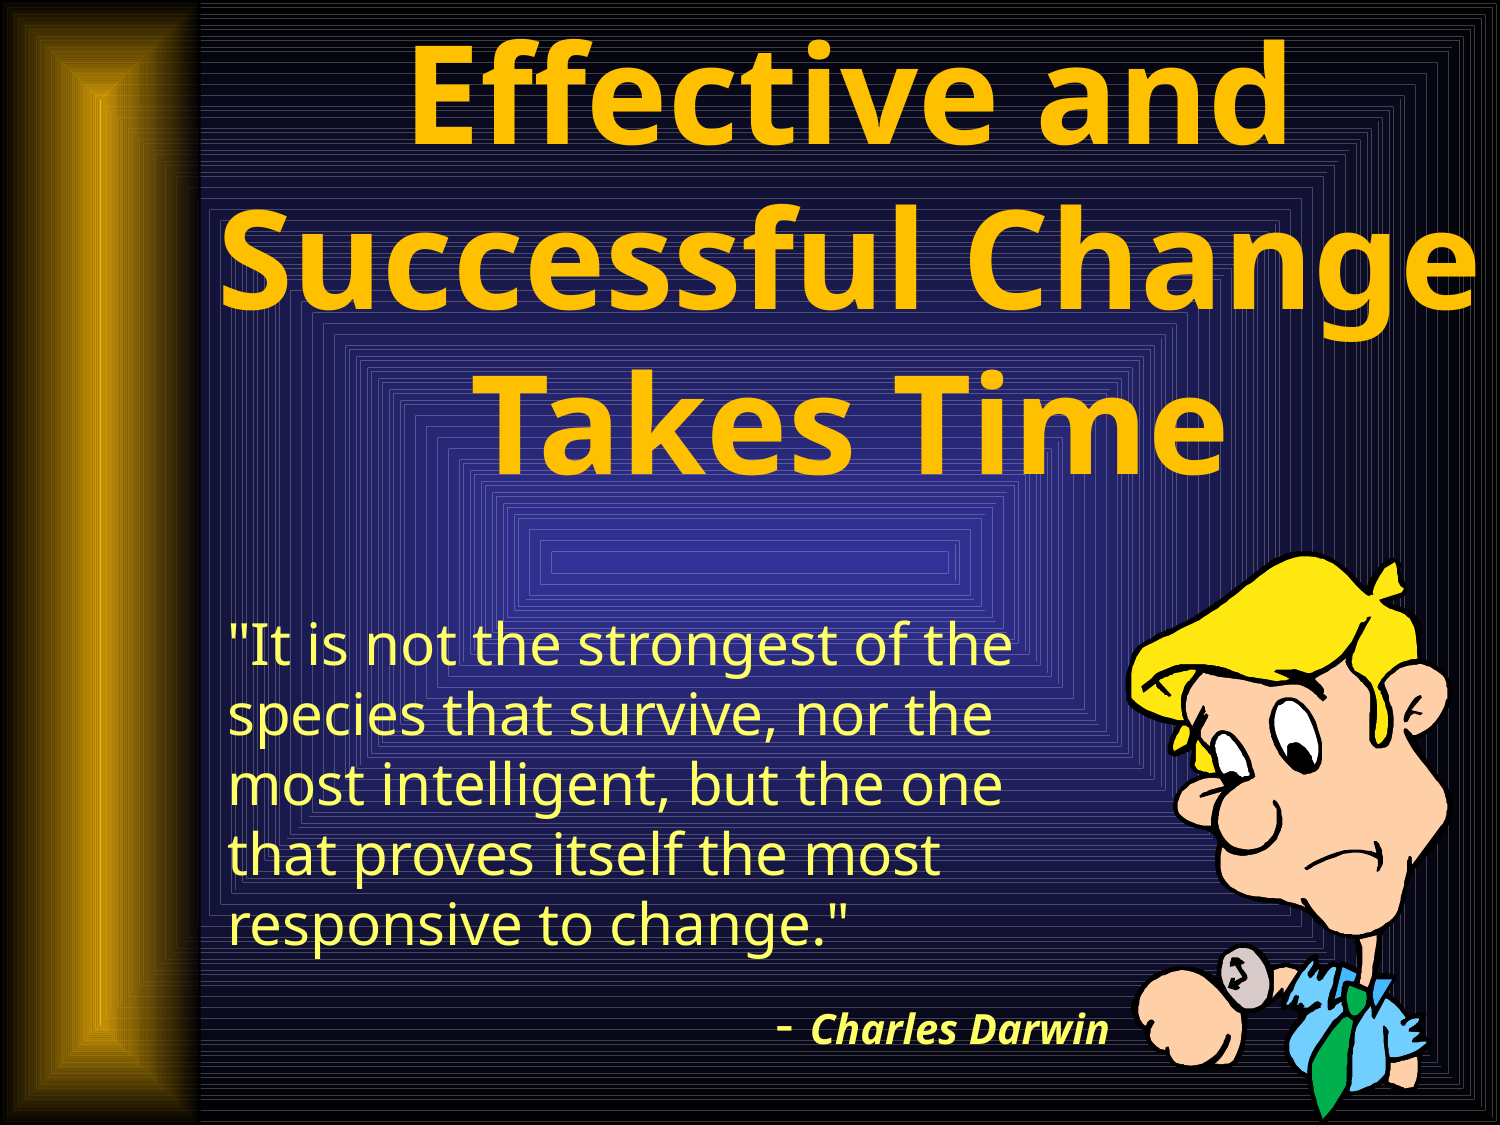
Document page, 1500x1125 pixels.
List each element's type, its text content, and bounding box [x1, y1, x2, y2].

picture [1124, 551, 1457, 1125]
text_box "It is not the strongest of the species that survive, nor the most intelligent, but the one that proves itself the most responsive to change." - Charles Darwin [212, 599, 1114, 1064]
text_box Effective and Successful Change Takes Time [200, 0, 1500, 622]
